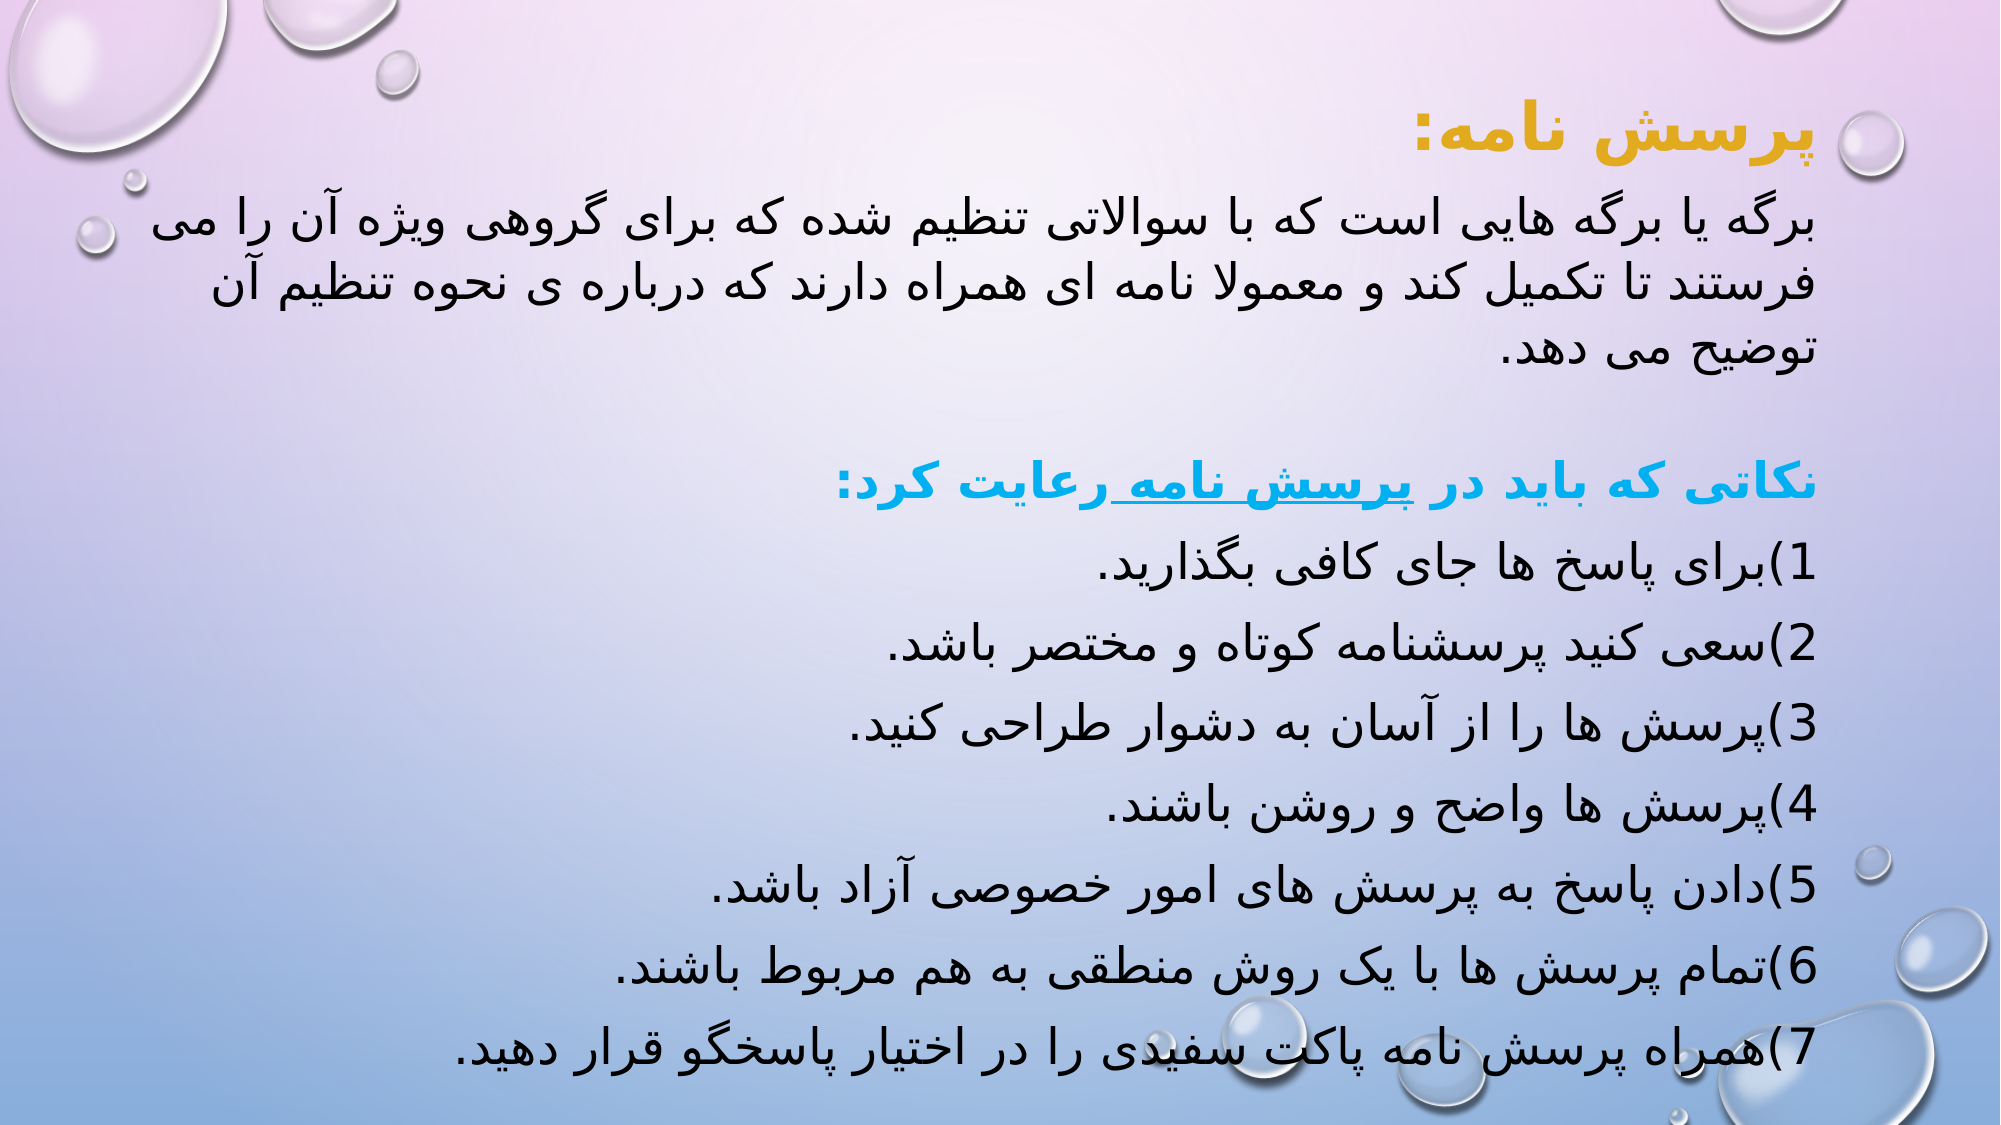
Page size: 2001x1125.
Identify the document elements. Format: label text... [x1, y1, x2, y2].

picture [0, 0, 2000, 1125]
text_box پرسش نامه: برگه یا برگه هایی است که با سوالاتی تنظیم شده که برای گروهی ویژه آن را می فرستند تا تکمیل کند و معمولا نامه ای همراه دارند که درباره ی نحوه تنظیم آن توضیح می دهد. نکاتی که باید در پرسش نامه رعایت کرد: 1)برای پاسخ ها جای کافی بگذارید. 2)سعی کنید پرسشنامه کوتاه و مختصر باشد. 3)پرسش ها را از آسان به دشوار طراحی کنید. 4)پرسش ها واضح و روشن باشند. 5)دادن پاسخ به پرسش های امور خصوصی آزاد باشد. 6)تمام پرسش ها با یک روش منطقی به هم مربوط باشند. 7)همراه پرسش نامه پاکت سفیدی را در اختیار پاسخگو قرار دهید. [69, 71, 1834, 1082]
